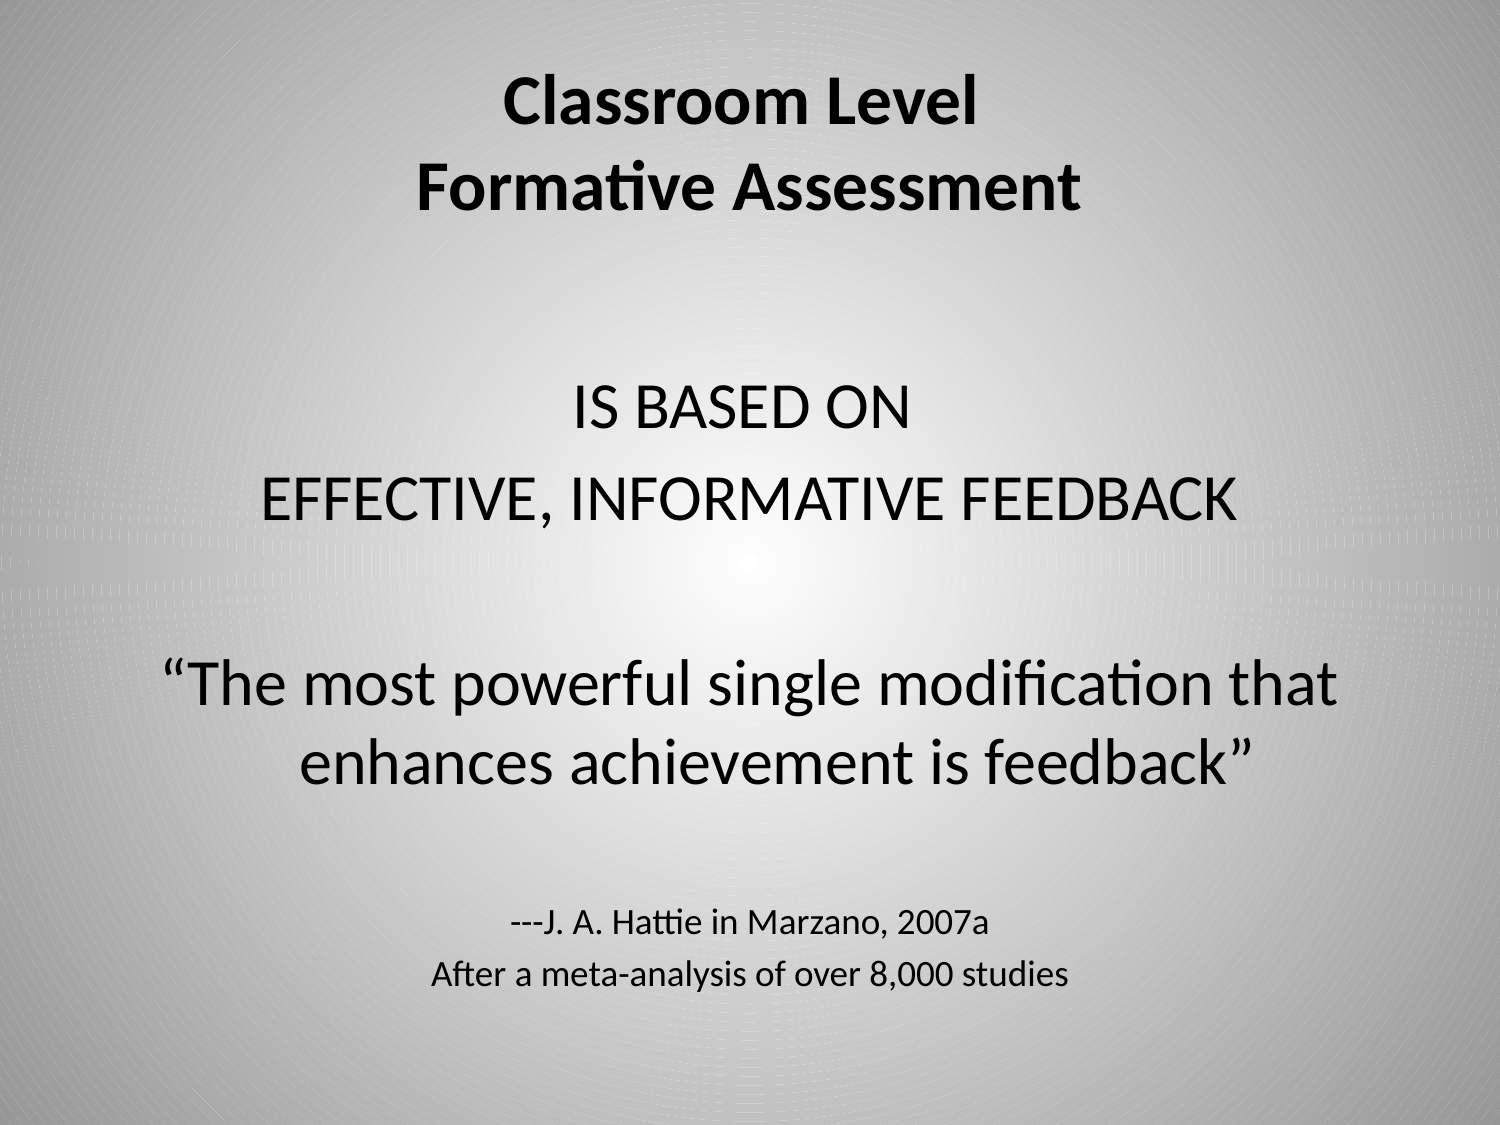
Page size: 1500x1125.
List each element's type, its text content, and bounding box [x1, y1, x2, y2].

list IS BASED ON EFFECTIVE, INFORMATIVE FEEDBACK “The most powerful single modification that enhances achievement is feedback” ---J. A. Hattie in Marzano, 2007a After a meta-analysis of over 8,000 studies [75, 262, 1425, 1005]
title Classroom Level Formative Assessment [75, 45, 1425, 233]
